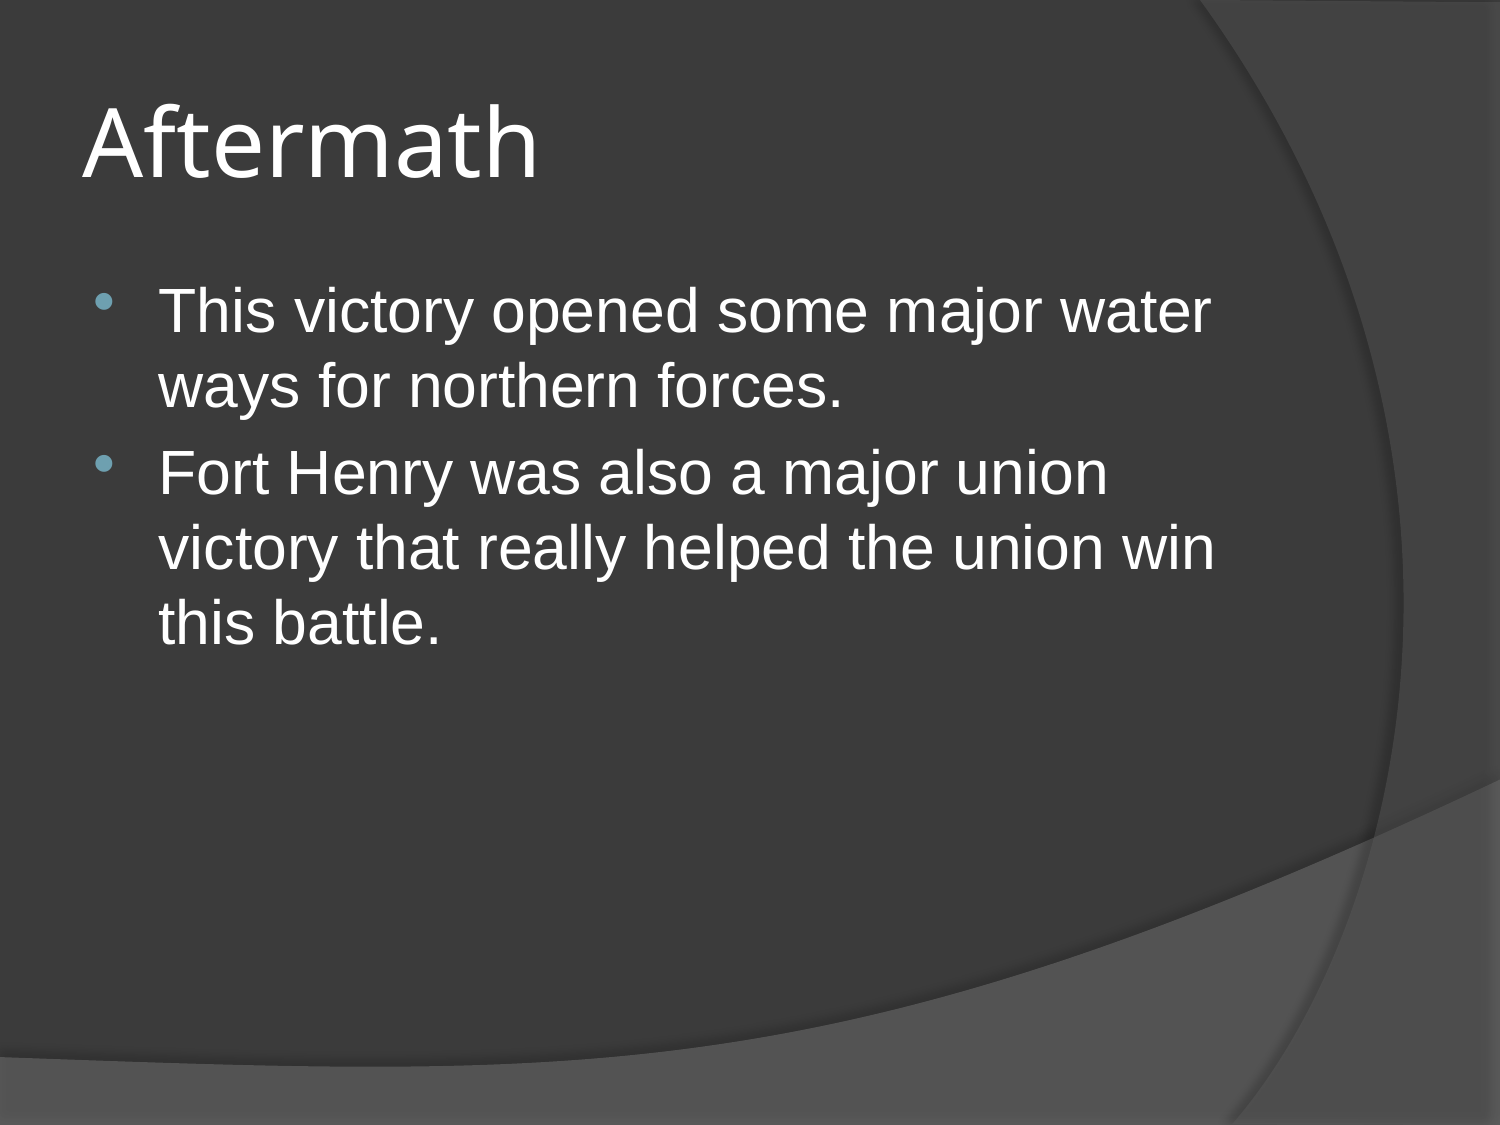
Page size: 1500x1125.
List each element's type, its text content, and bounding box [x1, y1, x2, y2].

title Aftermath [75, 45, 1300, 233]
list This victory opened some major water ways for northern forces. Fort Henry was also a major union victory that really helped the union win this battle. [75, 262, 1300, 1005]
